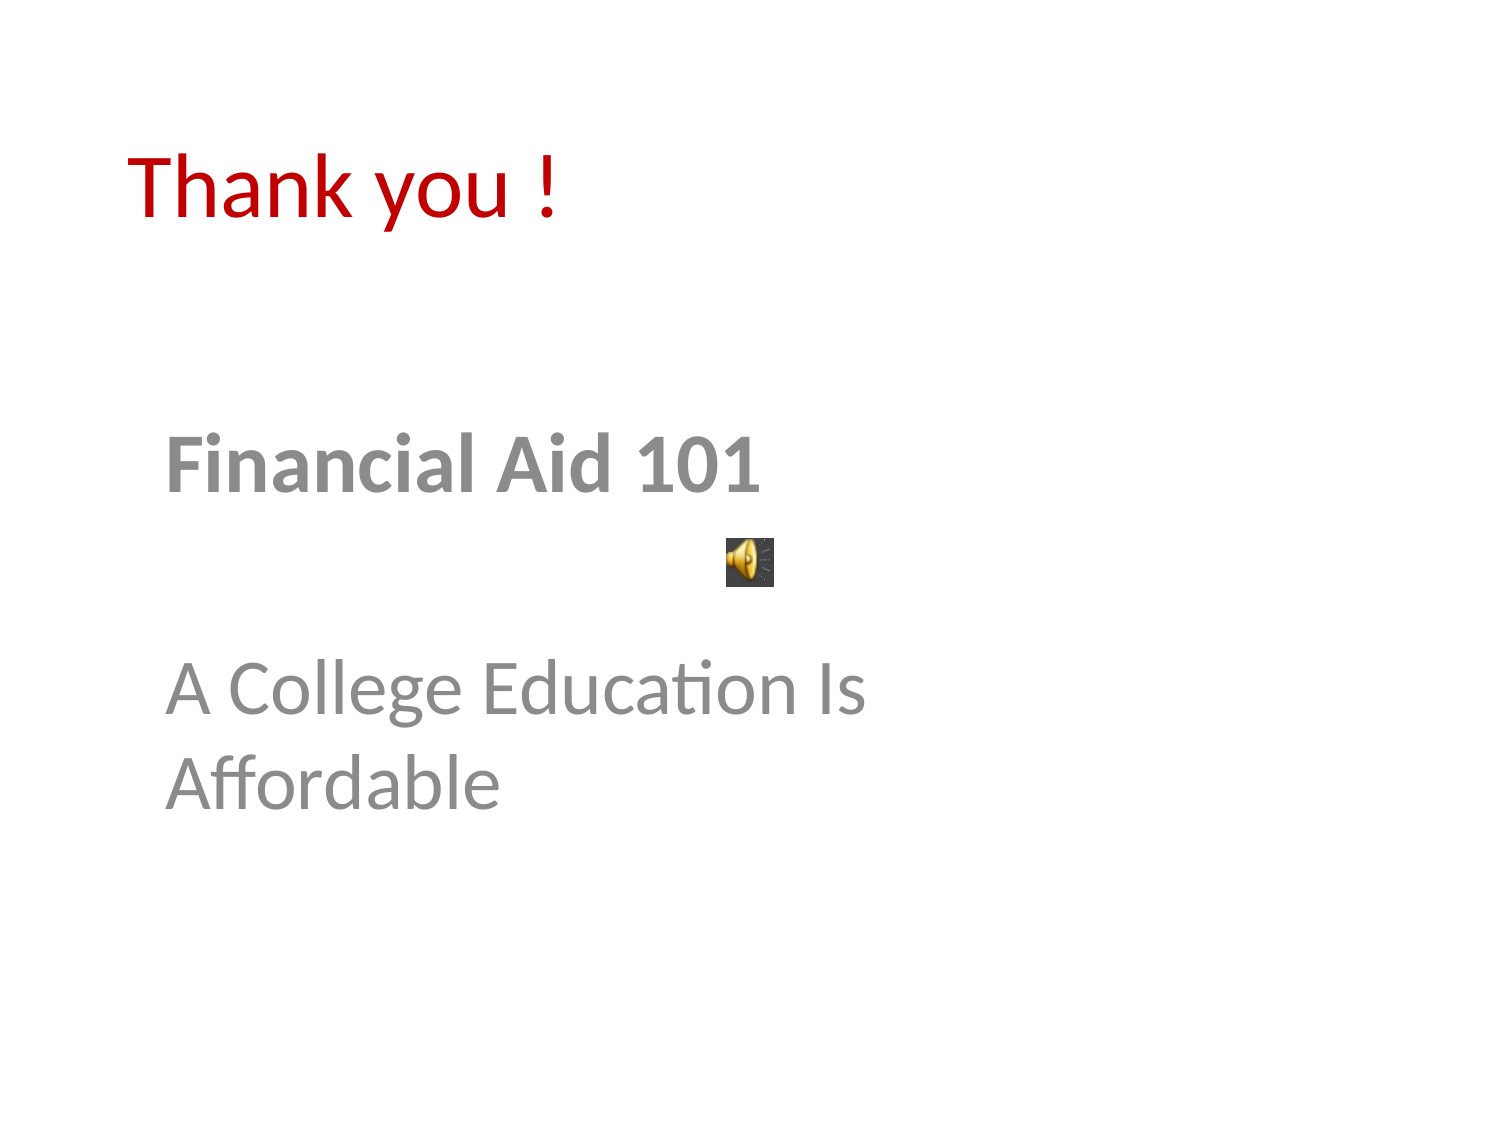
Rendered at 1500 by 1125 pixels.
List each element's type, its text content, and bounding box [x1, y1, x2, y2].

picture [724, 537, 776, 588]
subtitle Financial Aid 101 A College Education Is Affordable [150, 399, 1200, 838]
title Thank you ! [112, 75, 1388, 288]
